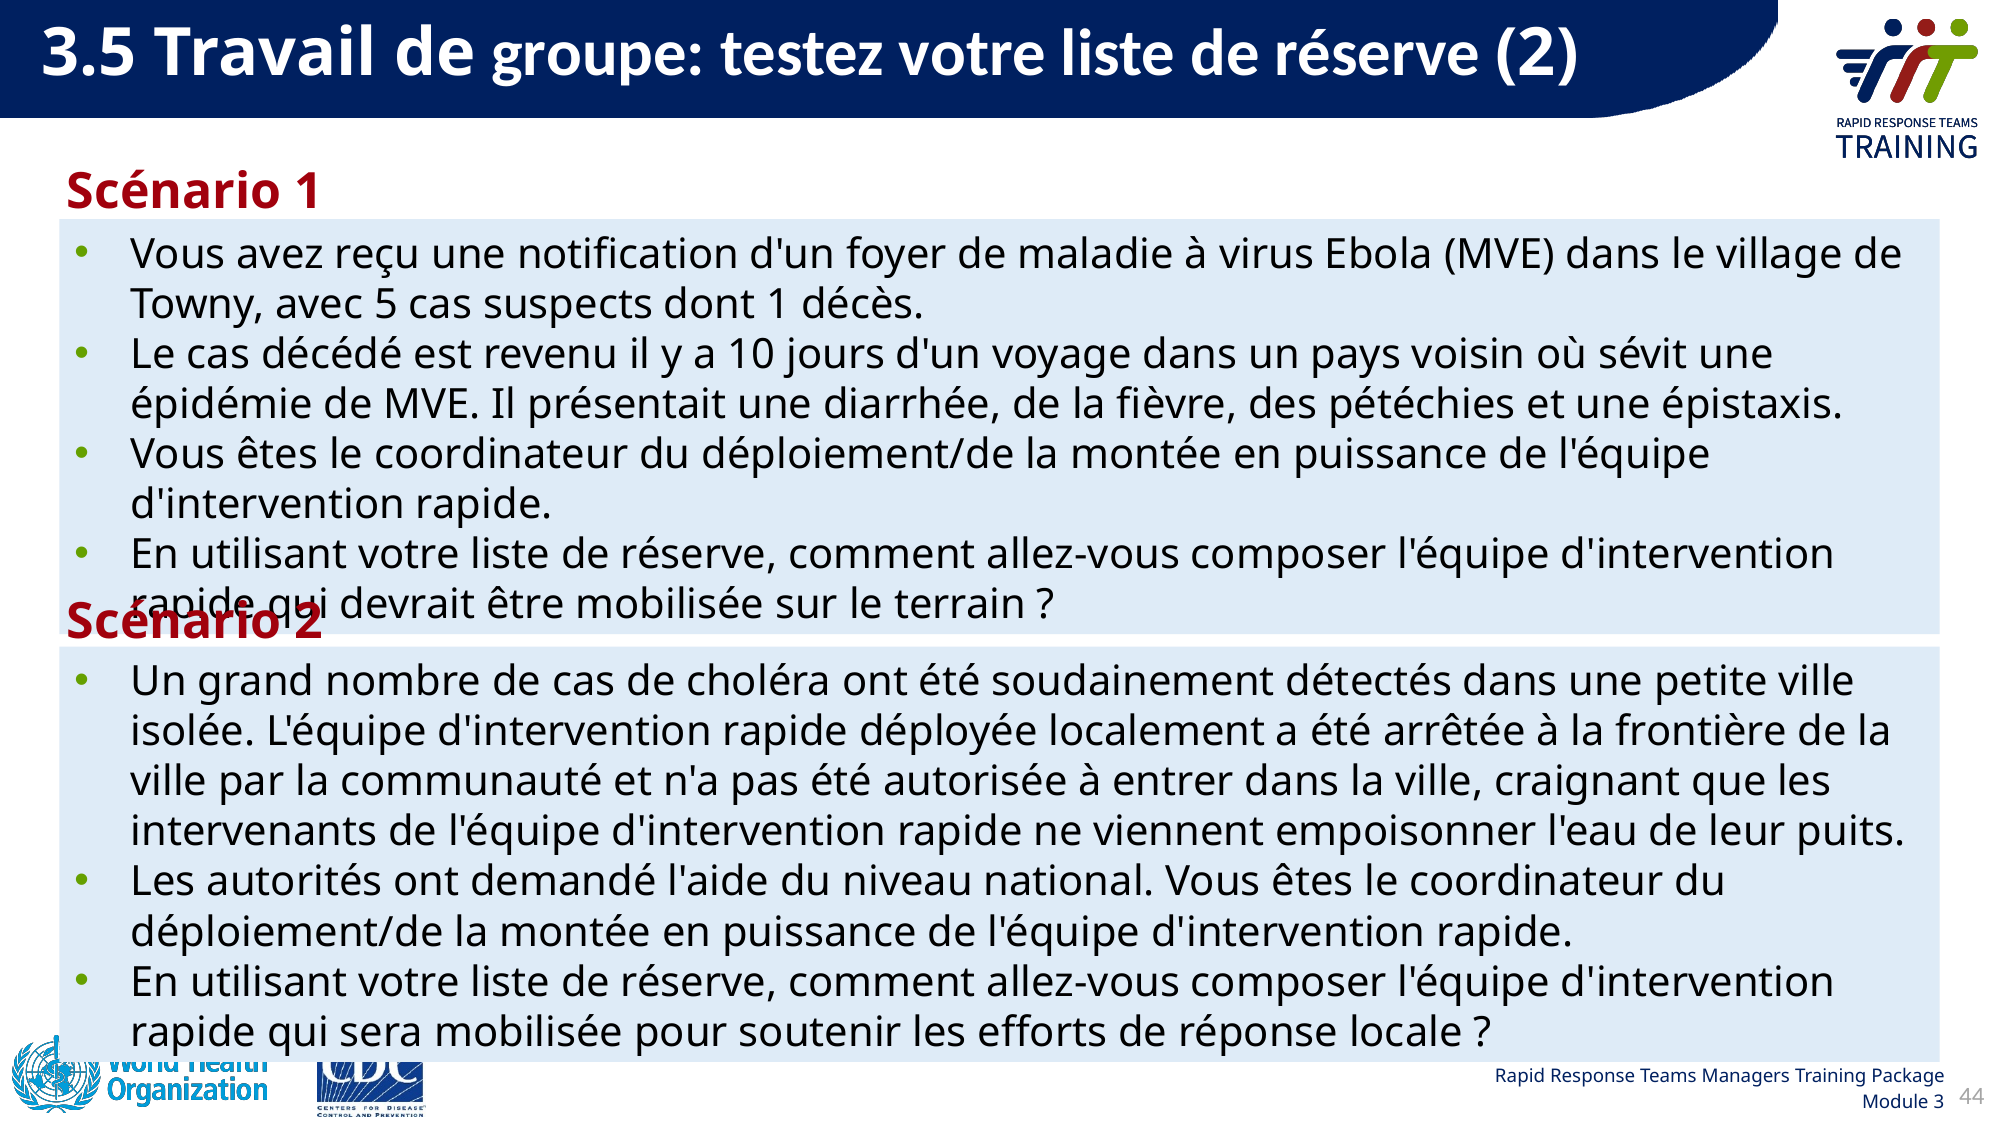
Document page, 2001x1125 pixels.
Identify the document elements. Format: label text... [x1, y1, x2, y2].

picture [24, 1054, 36, 1087]
picture [50, 1108, 62, 1113]
picture [46, 1056, 54, 1062]
slide_number 44 [1916, 1071, 2000, 1125]
picture [36, 1088, 78, 1105]
text_box Un grand nombre de cas de choléra ont été soudainement détectés dans une petite ville isolée. L'équipe d'intervention rapide déployée localement a été arrêtée à la frontière de la ville par la communauté et n'a pas été autorisée à entrer dans la ville, craignant que les intervenants de l'équipe d'intervention rapide ne viennent empoisonner l'eau de leur puits. Les autorités ont demandé l'aide du niveau national. Vous êtes le coordinateur du déploiement/de la montée en puissance de l'équipe d'intervention rapide. En utilisant votre liste de réserve, comment allez-vous composer l'équipe d'intervention rapide qui sera mobilisée pour soutenir les efforts de réponse locale ? [59, 646, 1940, 1062]
picture [12, 1035, 54, 1068]
picture [64, 1062, 267, 1113]
picture [12, 1083, 48, 1113]
picture [30, 1083, 37, 1091]
picture [22, 1062, 26, 1077]
picture [40, 1062, 47, 1070]
text_box 3.5 Travail de groupe: testez votre liste de réserve (2) [26, 0, 1595, 96]
picture [1835, 19, 1978, 167]
text_box Scénario 2 [59, 566, 1817, 673]
picture [71, 1062, 90, 1091]
picture [317, 1062, 426, 1117]
text_box Scénario 1 [59, 136, 1817, 243]
text_box Vous avez reçu une notification d'un foyer de maladie à virus Ebola (MVE) dans le village de Towny, avec 5 cas suspects dont 1 décès. Le cas décédé est revenu il y a 10 jours d'un voyage dans un pays voisin où sévit une épidémie de MVE. Il présentait une diarrhée, de la fièvre, des pétéchies et une épistaxis. Vous êtes le coordinateur du déploiement/de la montée en puissance de l'équipe d'intervention rapide. En utilisant votre liste de réserve, comment allez-vous composer l'équipe d'intervention rapide qui devrait être mobilisée sur le terrain ? [59, 219, 1940, 635]
picture [34, 1054, 43, 1078]
picture [0, 0, 1778, 118]
